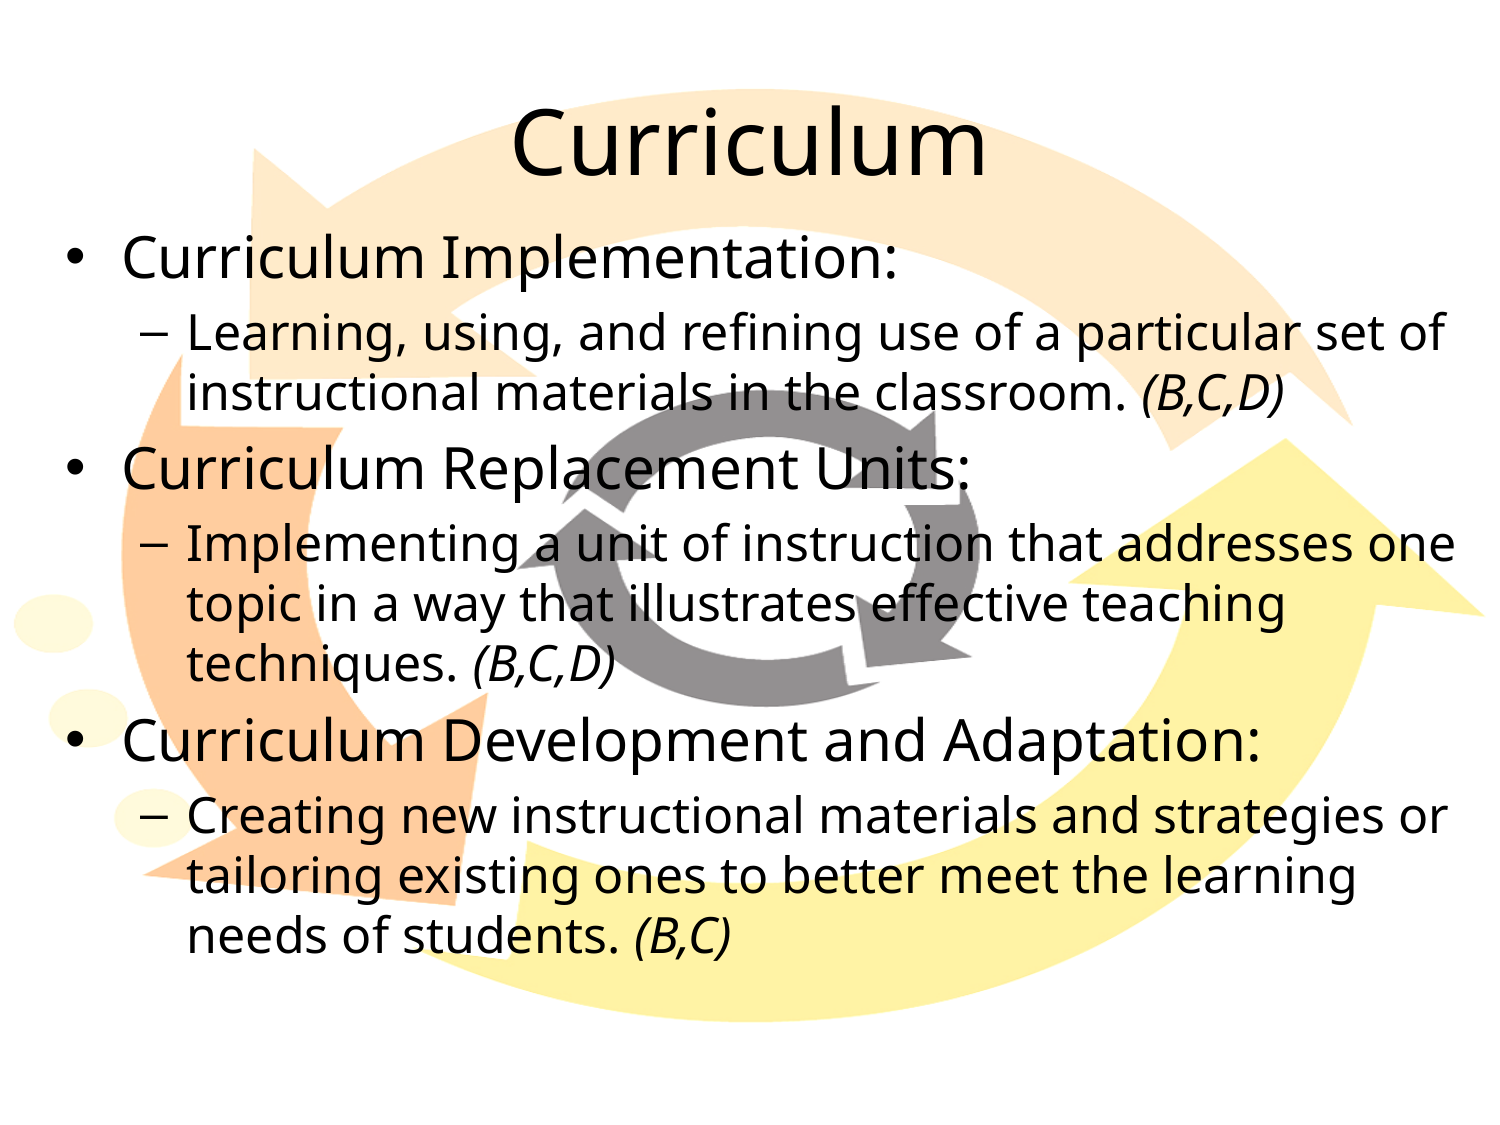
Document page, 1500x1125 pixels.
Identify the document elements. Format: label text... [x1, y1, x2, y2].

list Curriculum Implementation: Learning, using, and refining use of a particular set of instructional materials in the classroom. (B,C,D) Curriculum Replacement Units: Implementing a unit of instruction that addresses one topic in a way that illustrates effective teaching techniques. (B,C,D) Curriculum Development and Adaptation: Creating new instructional materials and strategies or tailoring existing ones to better meet the learning needs of students. (B,C) [49, 212, 1500, 1011]
title Curriculum [74, 44, 1426, 212]
